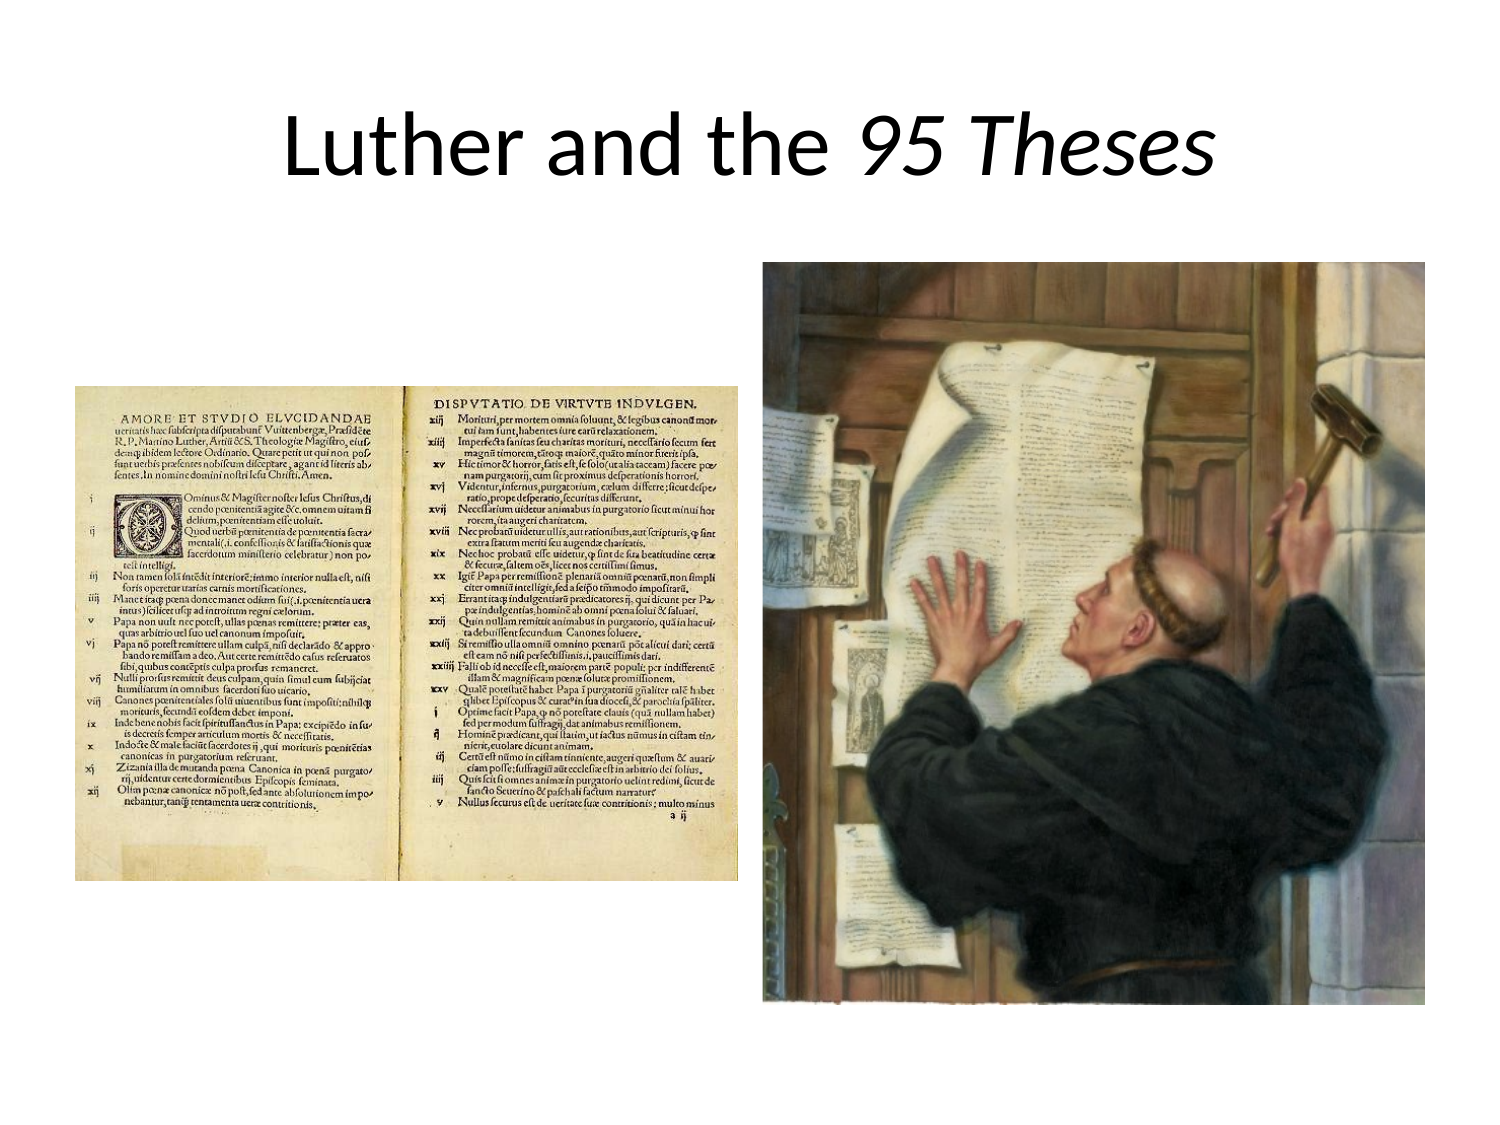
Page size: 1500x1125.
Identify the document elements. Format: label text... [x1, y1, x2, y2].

title Luther and the 95 Theses [75, 45, 1425, 233]
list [762, 262, 1426, 1006]
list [74, 262, 738, 1006]
